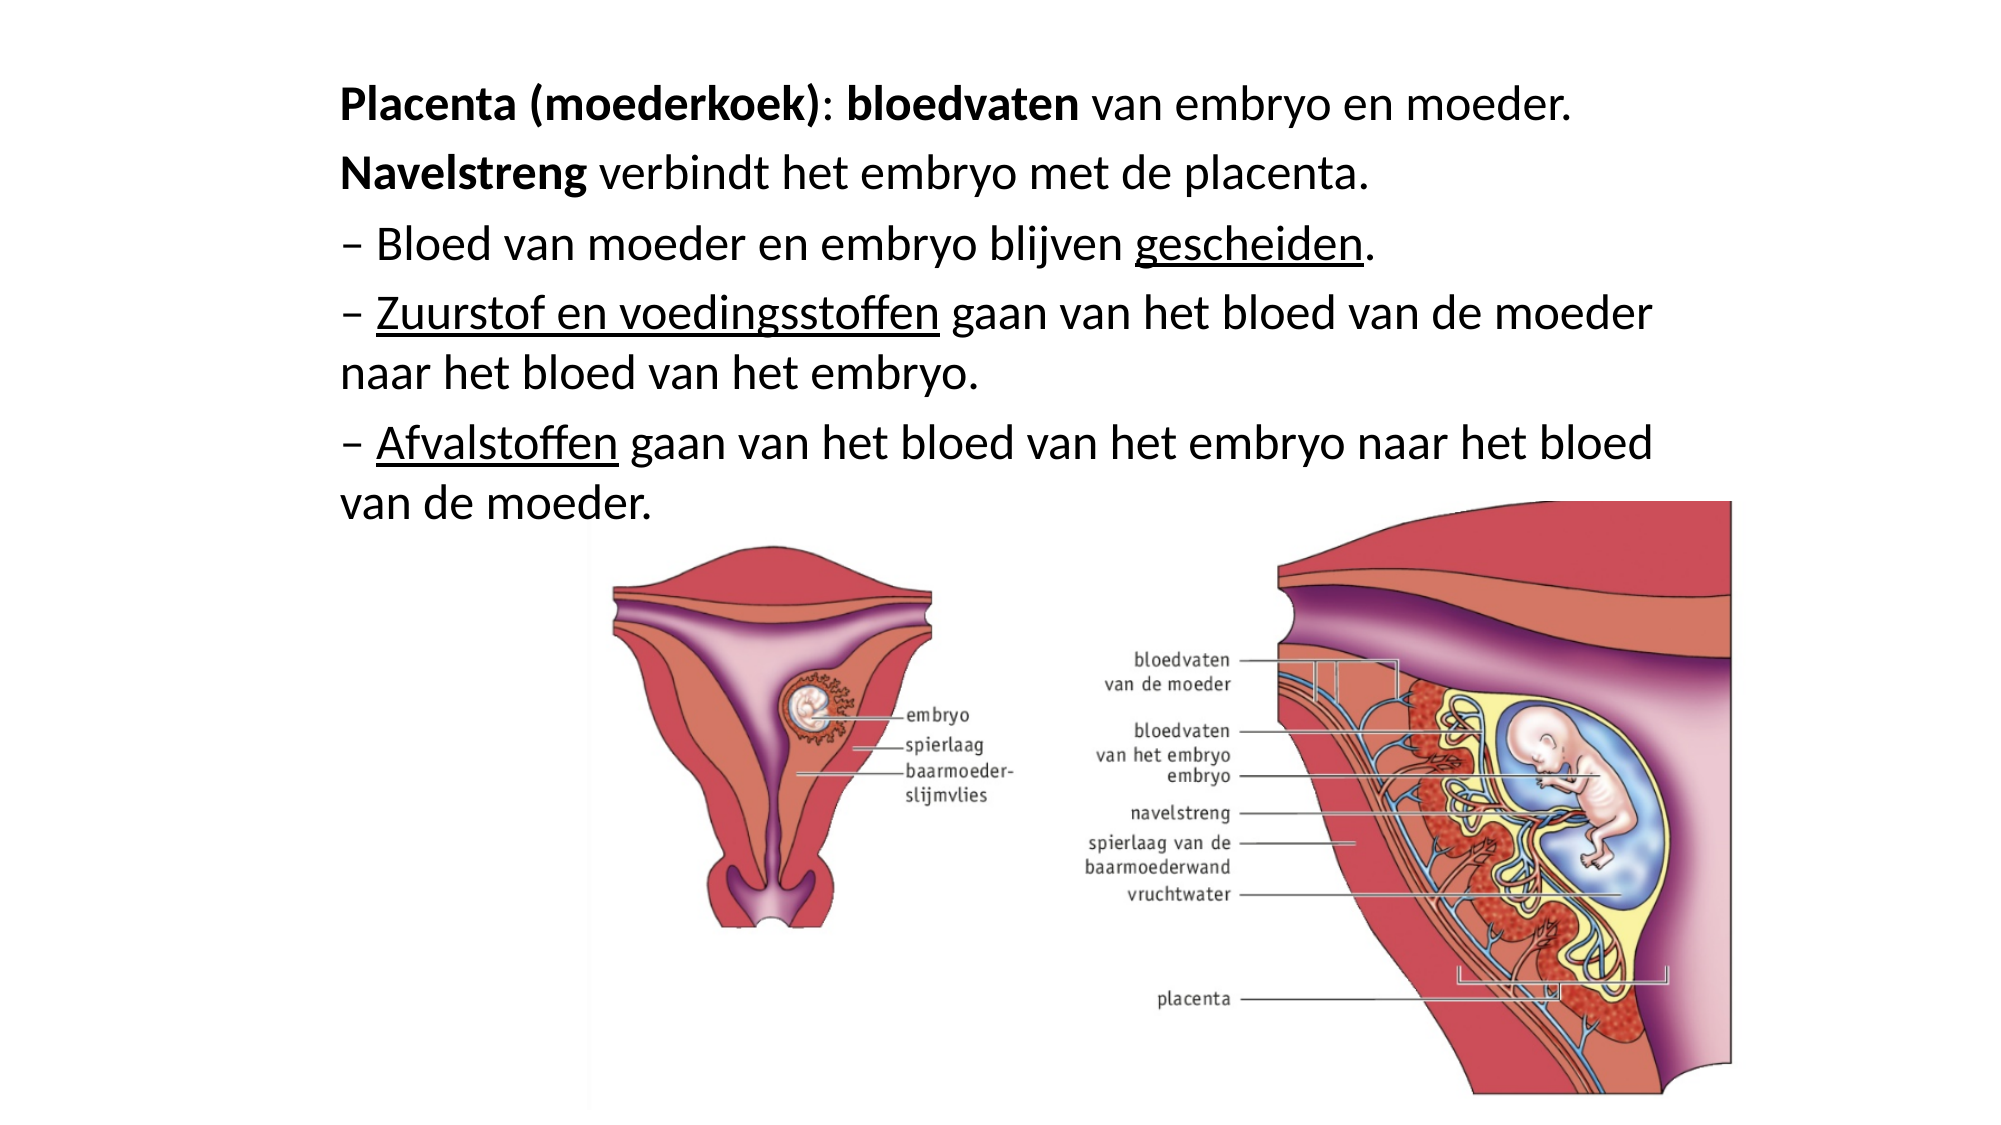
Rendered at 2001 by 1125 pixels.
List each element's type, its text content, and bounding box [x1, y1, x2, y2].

picture [587, 501, 1751, 1110]
list Placenta (moederkoek): bloedvaten van embryo en moeder. Navelstreng verbindt het embryo met de placenta. – Bloed van moeder en embryo blijven gescheiden. – Zuurstof en voedingsstoffen gaan van het bloed van de moeder naar het bloed van het embryo. – Afvalstoffen gaan van het bloed van het embryo naar het bloed van de moeder. [324, 62, 1675, 625]
